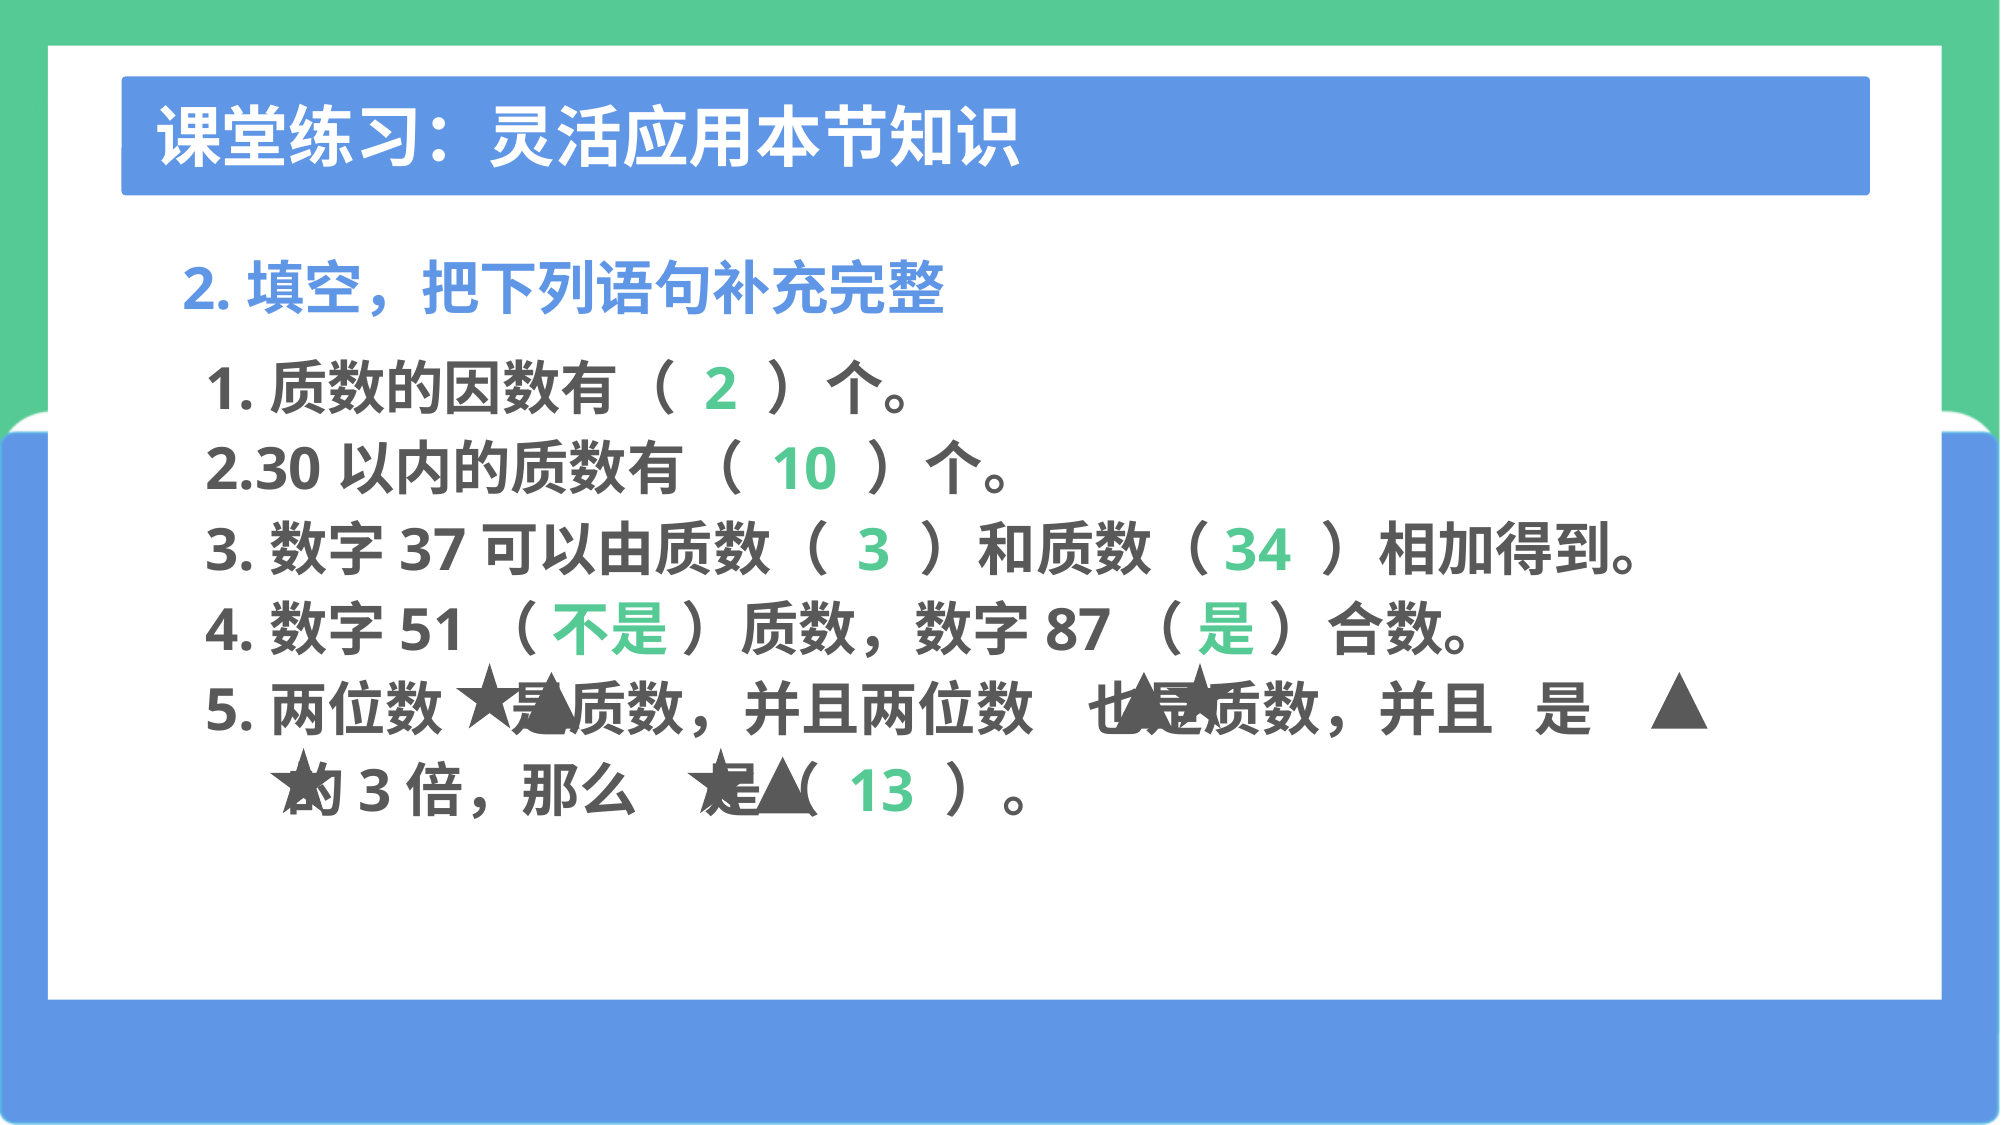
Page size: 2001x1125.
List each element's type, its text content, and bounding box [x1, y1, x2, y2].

text_box [266, 744, 341, 816]
text_box 1.质数的因数有（ 2 ）个。 2.30以内的质数有（ 10 ）个。 3.数字37可以由质数（ 3 ）和质数（34 ）相加得到。 4.数字51（ 不是 ）质数，数字87（ 是 ）合数。 5.两位数 是质数，并且两位数 也是质数，并且 是 的3倍，那么 是（ 13 ）。 [190, 332, 1870, 831]
text_box [1113, 669, 1174, 730]
text_box 2.填空，把下列语句补充完整 [167, 222, 1961, 399]
text_box [521, 669, 582, 730]
text_box [47, 45, 1943, 1001]
text_box 课堂练习：灵活应用本节知识 [140, 87, 1870, 182]
text_box [1649, 669, 1710, 730]
text_box [120, 75, 1872, 197]
text_box [752, 754, 813, 815]
picture [0, 0, 2001, 1125]
text_box [1163, 659, 1237, 732]
text_box [452, 659, 527, 732]
text_box [684, 744, 758, 816]
